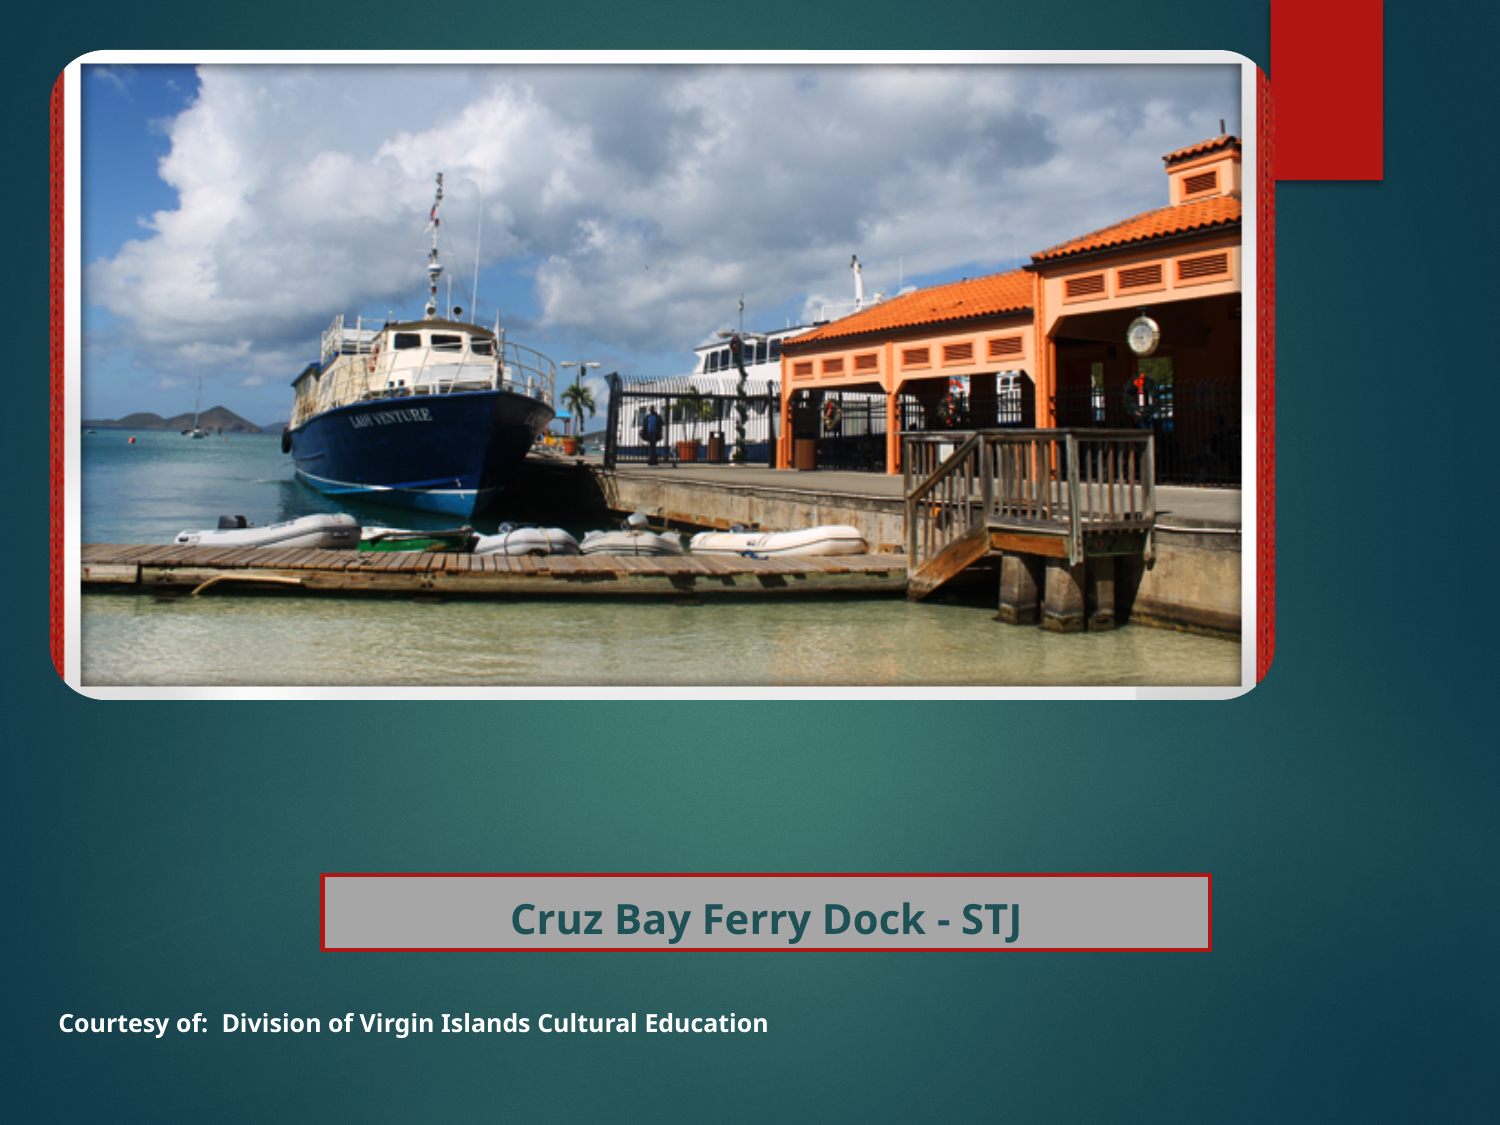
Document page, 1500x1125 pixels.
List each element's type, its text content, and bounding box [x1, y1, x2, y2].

text_box Courtesy of: Division of Virgin Islands Cultural Education [43, 999, 786, 1045]
picture [49, 49, 1276, 701]
text_box Cruz Bay Ferry Dock - STJ [320, 873, 1212, 952]
